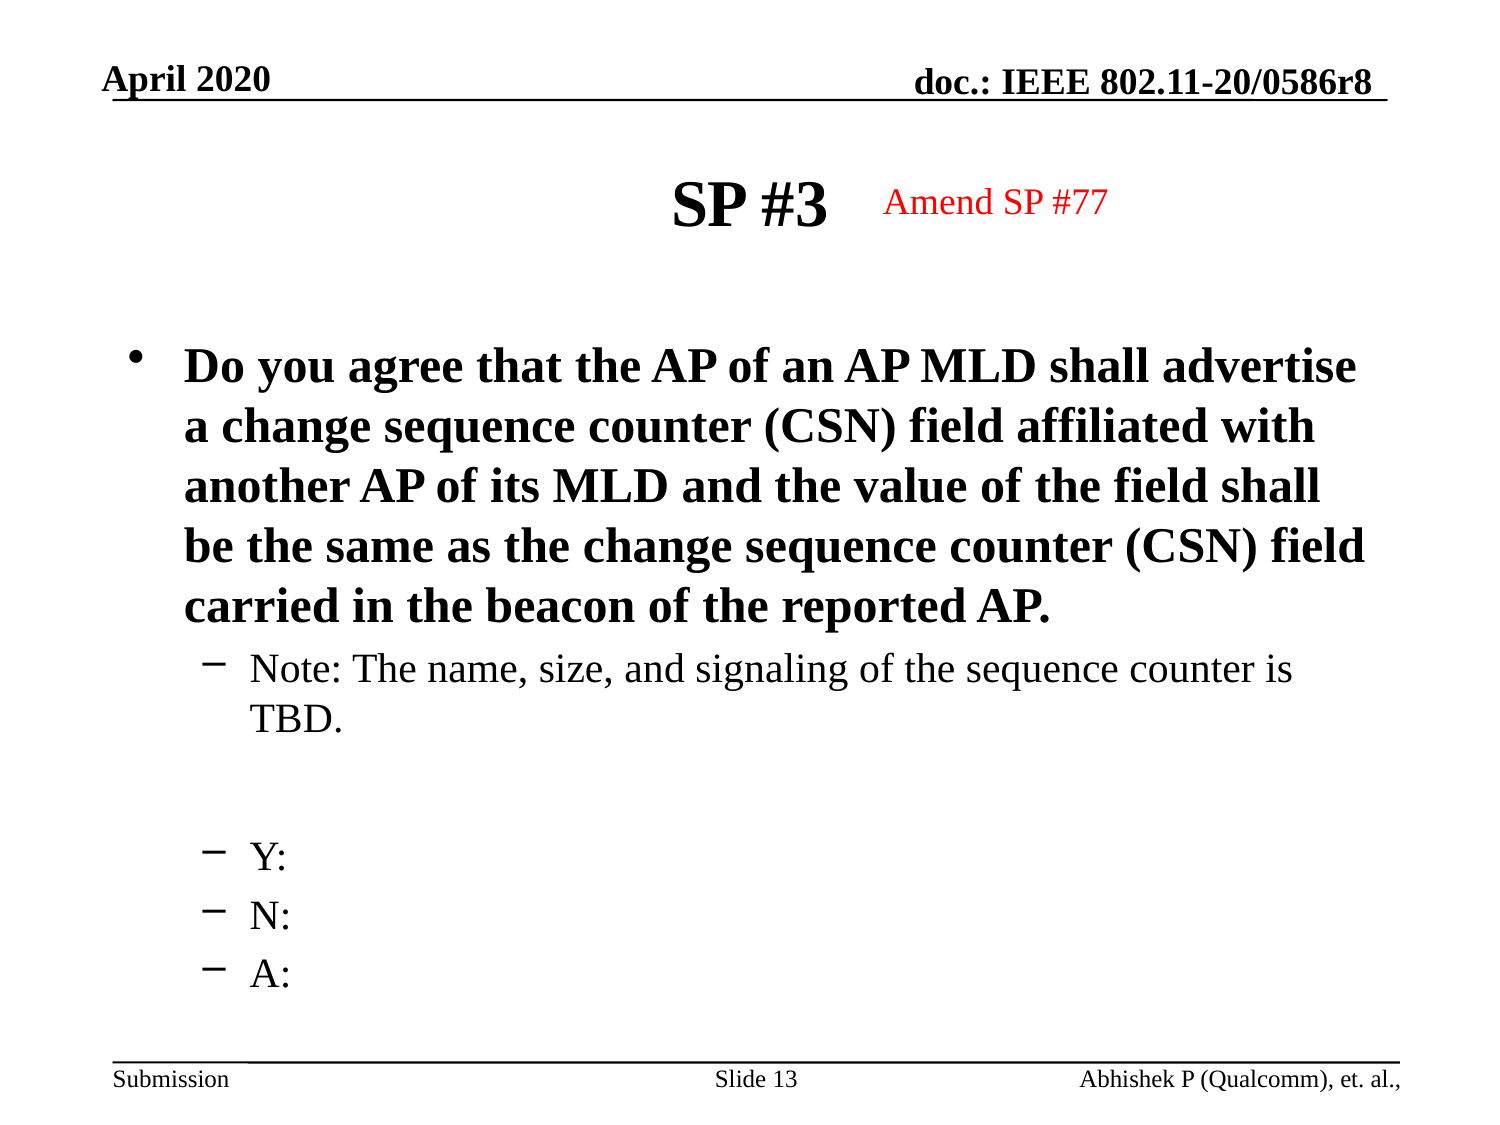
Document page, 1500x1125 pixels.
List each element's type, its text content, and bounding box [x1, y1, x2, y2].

list Do you agree that the AP of an AP MLD shall advertise a change sequence counter (CSN) field affiliated with another AP of its MLD and the value of the field shall be the same as the change sequence counter (CSN) field carried in the beacon of the reported AP. Note: The name, size, and signaling of the sequence counter is TBD. Y: N: A: [112, 324, 1388, 1052]
footer Abhishek P (Qualcomm), et. al., [949, 1061, 1402, 1093]
text_box Amend SP #77 [868, 169, 1124, 230]
title SP #3 [112, 112, 1388, 288]
slide_number Slide 13 [712, 1061, 801, 1093]
